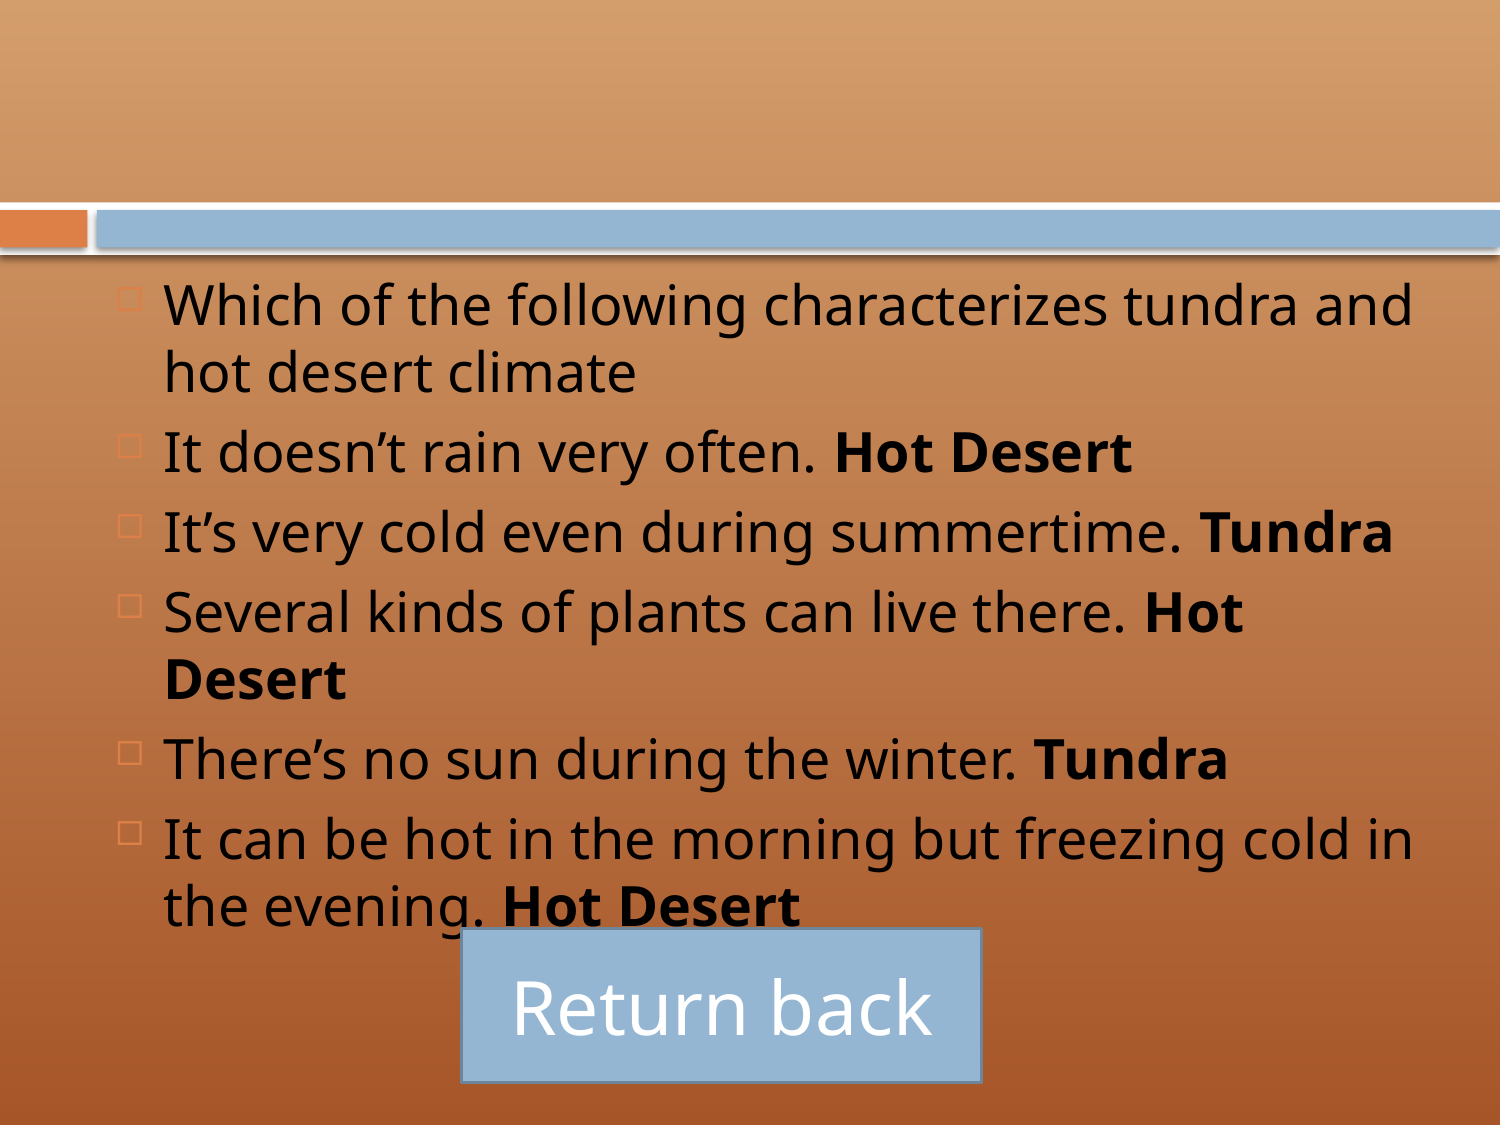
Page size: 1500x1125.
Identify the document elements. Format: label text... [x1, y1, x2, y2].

list Which of the following characterizes tundra and hot desert climate It doesn’t rain very often. Hot Desert It’s very cold even during summertime. Tundra Several kinds of plants can live there. Hot Desert There’s no sun during the winter. Tundra It can be hot in the morning but freezing cold in the evening. Hot Desert [100, 262, 1438, 1000]
text_box Return back [460, 927, 983, 1084]
